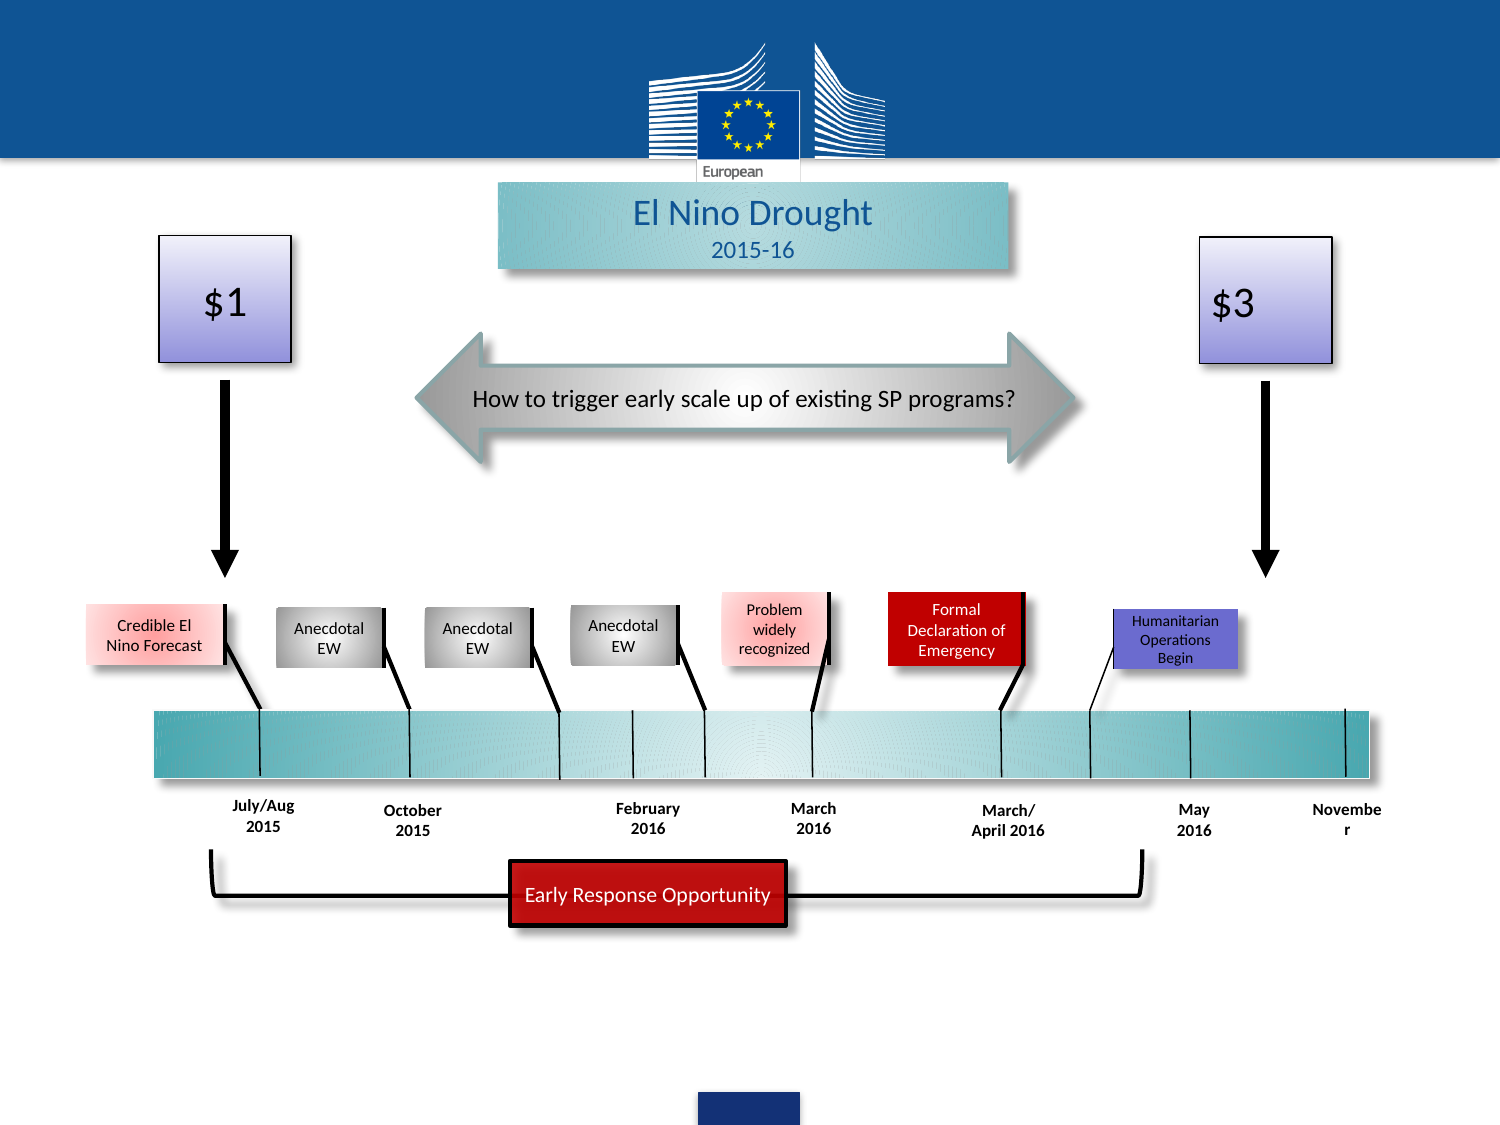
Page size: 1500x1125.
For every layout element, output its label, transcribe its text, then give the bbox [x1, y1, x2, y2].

text_box Anecdotal EW [276, 607, 411, 706]
text_box November [1296, 790, 1399, 847]
text_box El Nino Drought 2015-16 [497, 182, 1009, 269]
text_box Credible El Nino Forecast [86, 604, 262, 706]
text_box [210, 849, 1143, 926]
text_box February 2016 [592, 792, 705, 846]
text_box Anecdotal EW [425, 607, 559, 706]
text_box Humanitarian Operations Begin [1090, 608, 1238, 706]
text_box October 2015 [356, 792, 470, 847]
text_box March/April 2016 [952, 792, 1065, 847]
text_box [152, 707, 1370, 779]
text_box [158, 235, 292, 579]
text_box July/Aug 2015 [207, 792, 320, 843]
text_box May 2016 [1154, 792, 1234, 847]
picture [649, 42, 885, 182]
text_box How to trigger early scale up of existing SP programs? [414, 331, 1076, 464]
text_box Anecdotal EW [571, 605, 706, 706]
text_box Formal Declaration of Emergency [888, 592, 1026, 706]
text_box Problem widely recognized [722, 592, 831, 706]
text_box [1199, 236, 1333, 579]
text_box March 2016 [757, 792, 871, 846]
